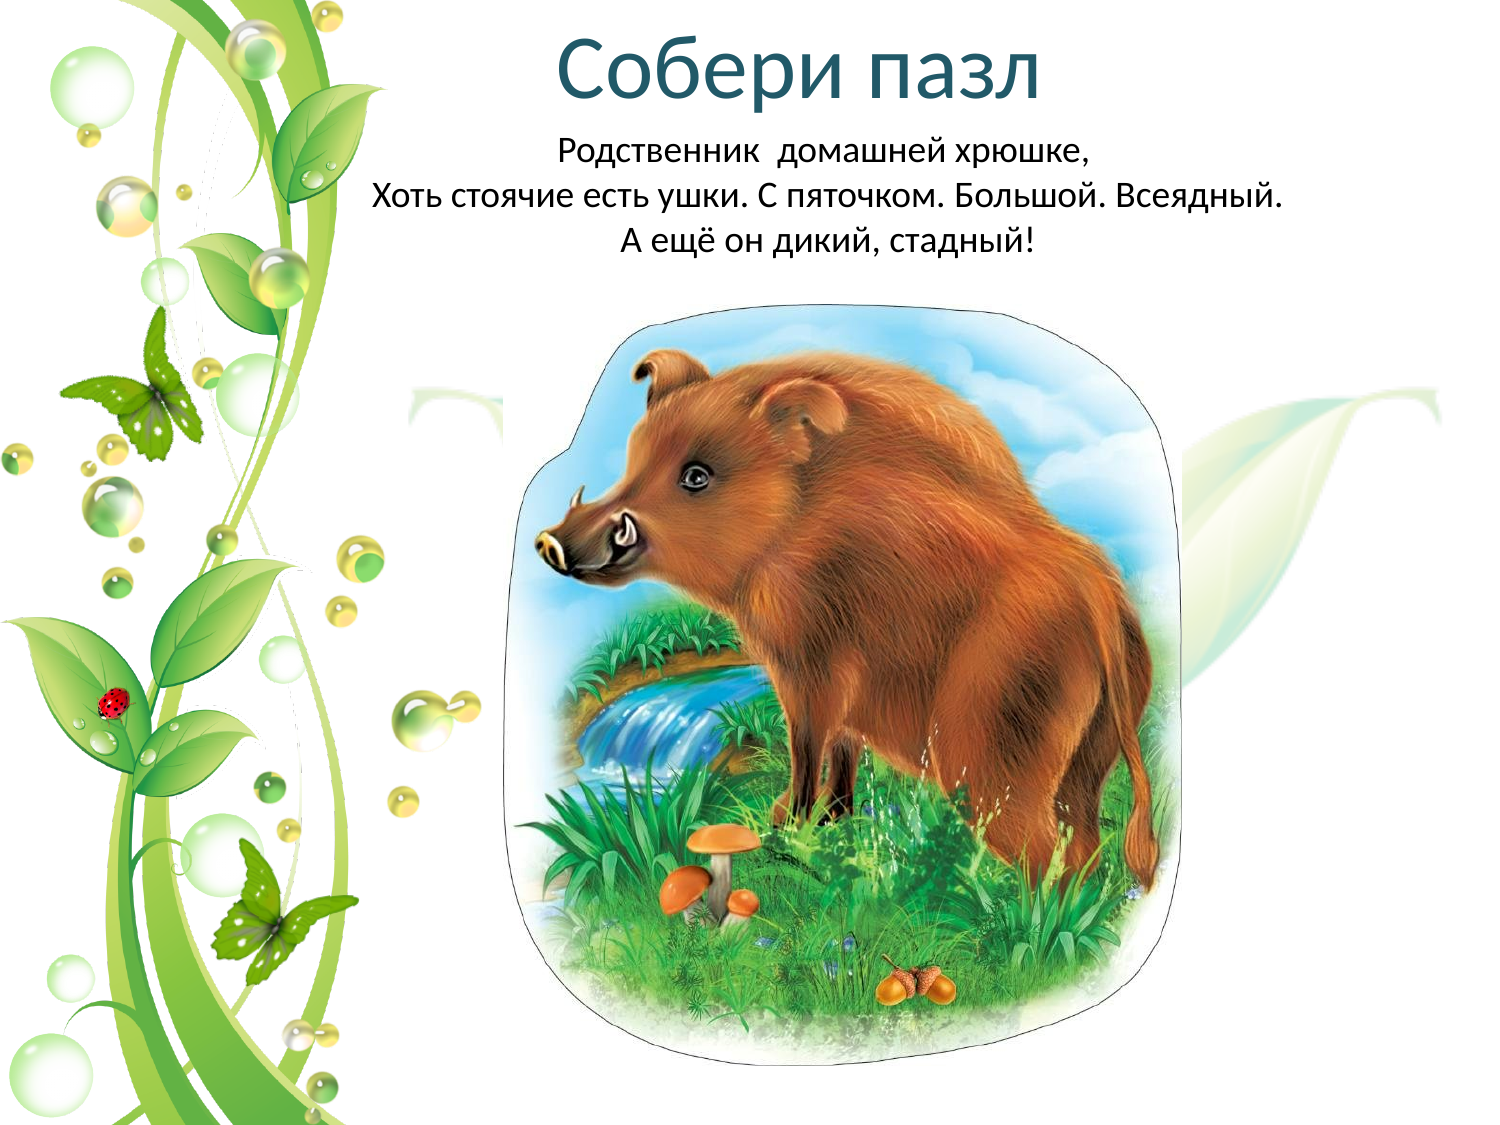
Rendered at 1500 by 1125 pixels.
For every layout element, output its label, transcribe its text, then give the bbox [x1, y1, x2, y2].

text_box Родственник домашней хрюшке, Хоть стоячие есть ушки. С пяточком. Большой. Всеядный. А ещё он дикий, стадный! [357, 117, 1300, 267]
picture [503, 304, 1182, 1066]
picture [0, 0, 482, 1125]
text_box Собери пазл [541, 0, 1058, 117]
